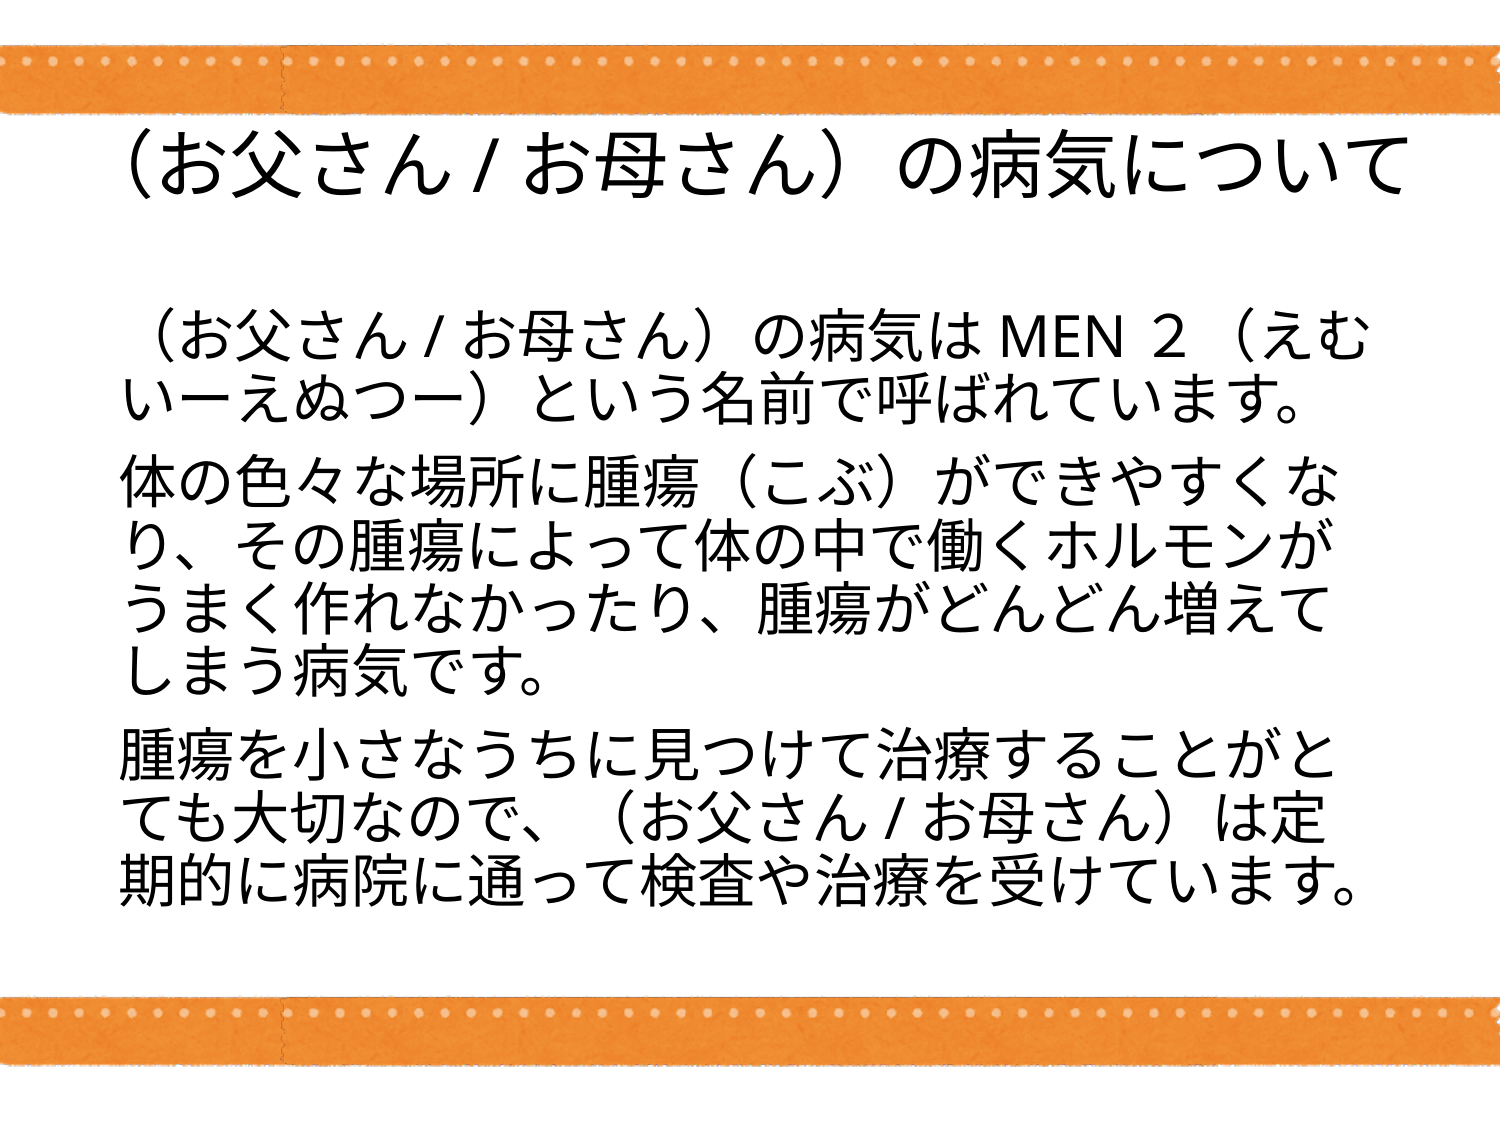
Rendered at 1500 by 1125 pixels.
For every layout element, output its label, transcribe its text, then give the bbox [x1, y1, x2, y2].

title （お父さん/お母さん）の病気について [64, 139, 1457, 278]
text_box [0, 974, 1500, 1091]
list （お父さん/お母さん）の病気はMEN２（えむいーえぬつー）という名前で呼ばれています。 体の色々な場所に腫瘍（こぶ）ができやすくなり、その腫瘍によって体の中で働くホルモンがうまく作れなかったり、腫瘍がどんどん増えてしまう病気です。 腫瘍を小さなうちに見つけて治療することがとても大切なので、（お父さん/お母さん）は定期的に病院に通って検査や治療を受けています。 [103, 299, 1397, 974]
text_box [0, 22, 1500, 139]
